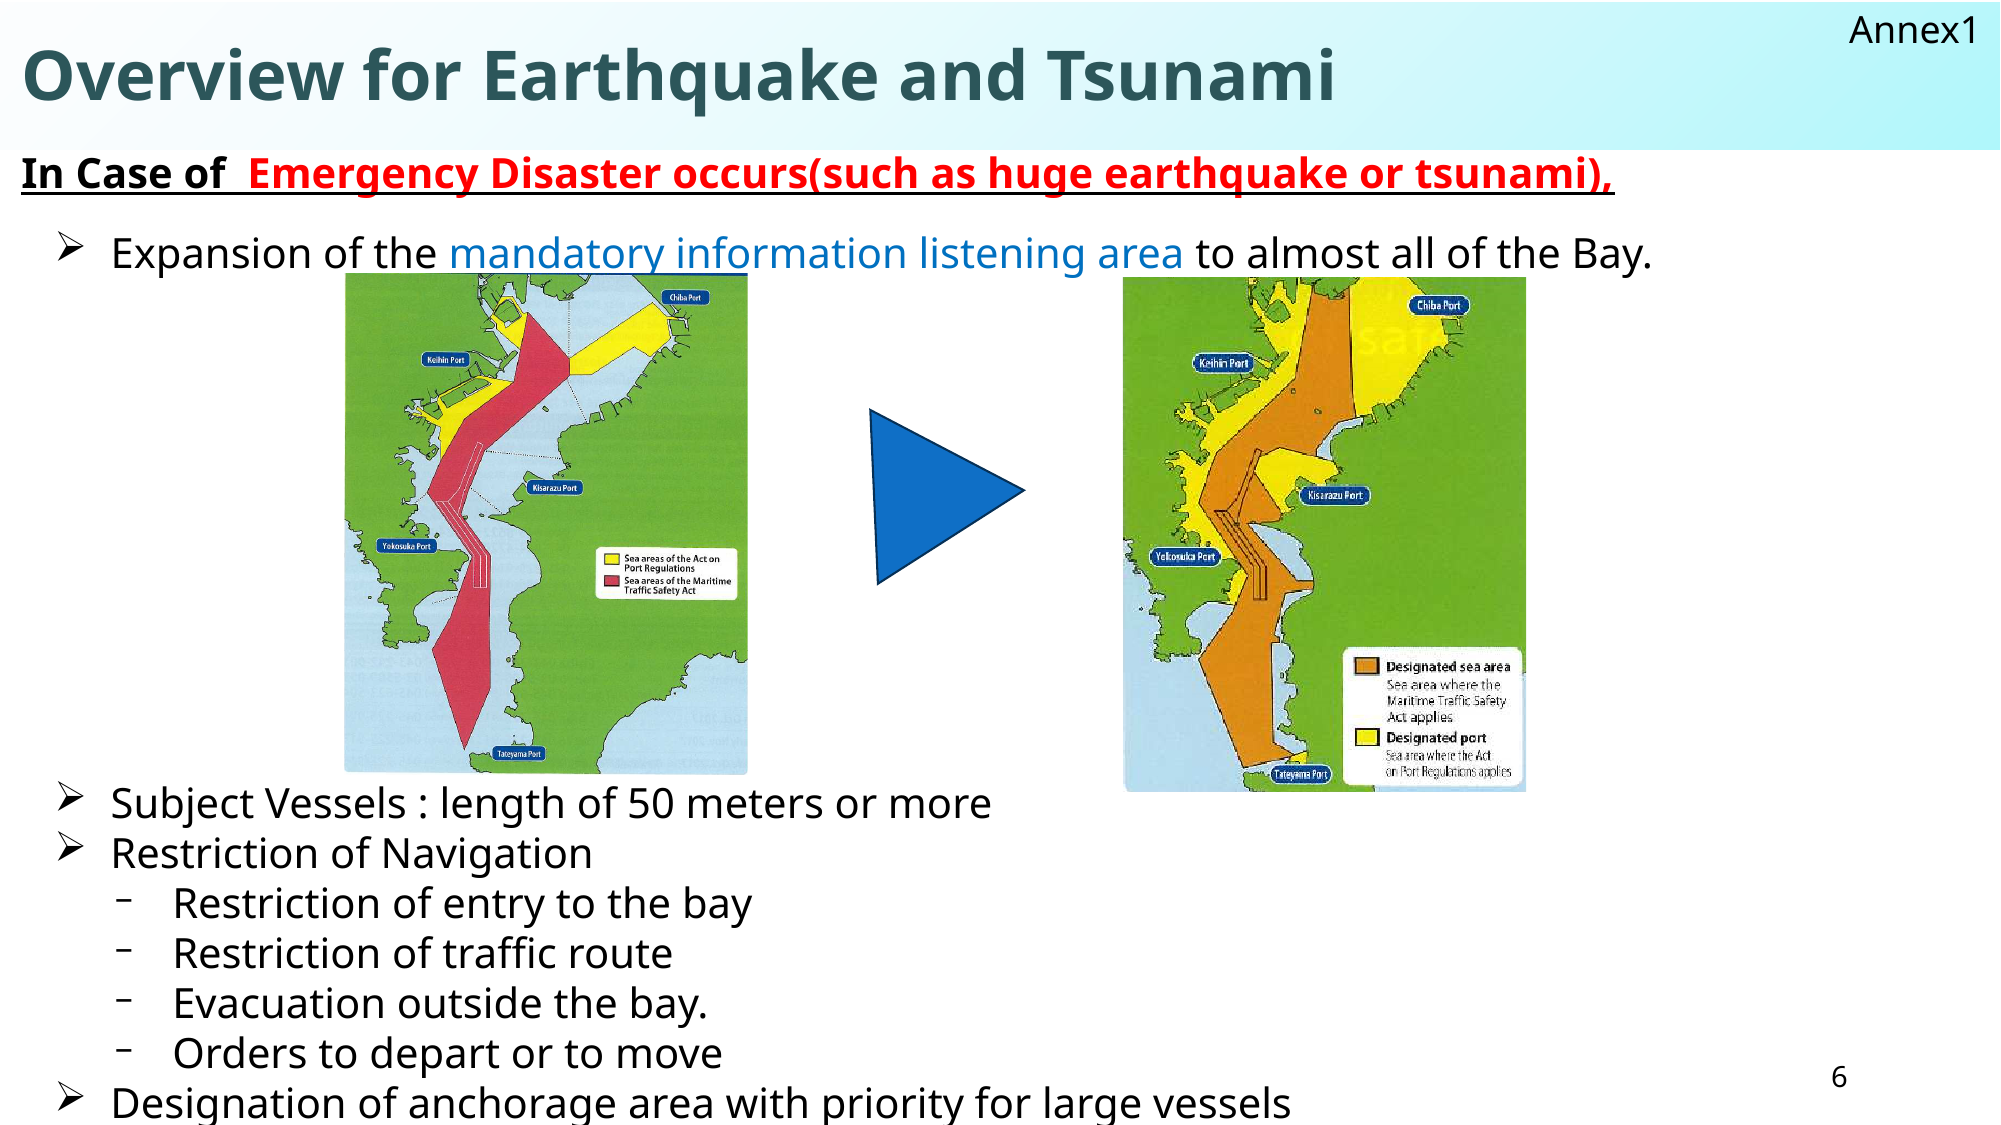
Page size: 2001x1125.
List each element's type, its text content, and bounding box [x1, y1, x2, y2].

picture [1122, 277, 1527, 792]
text_box In Case of Emergency Disaster occurs(such as huge earthquake or tsunami), [6, 139, 1910, 205]
text_box [869, 408, 1027, 586]
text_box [344, 273, 748, 775]
text_box Expansion of the mandatory information listening area to almost all of the Bay. Subject Vessels : length of 50 meters or more Restriction of Navigation Restriction of entry to the bay Restriction of traffic route Evacuation outside the bay. Orders to depart or to move Designation of anchorage area with priority for large vessels [39, 219, 1965, 1125]
title Overview for Earthquake and Tsunami [6, 27, 2000, 130]
